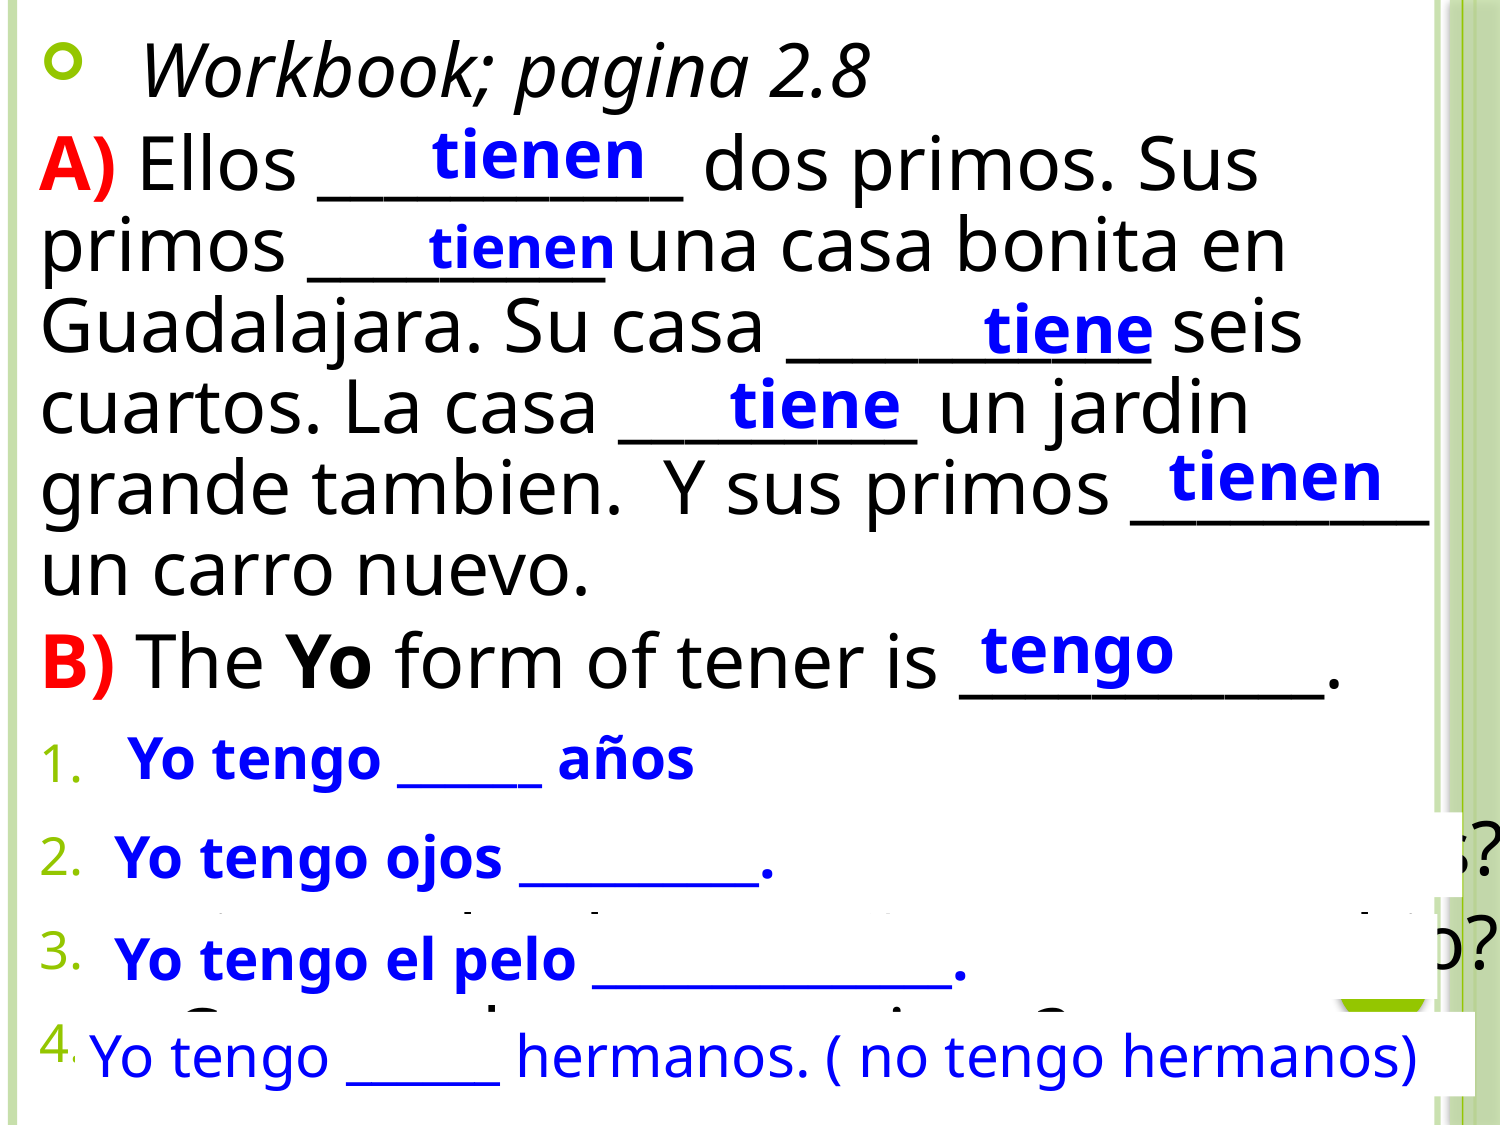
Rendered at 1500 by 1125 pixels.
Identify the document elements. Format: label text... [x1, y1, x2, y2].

text_box tengo [965, 599, 1192, 695]
text_box tienen [1153, 426, 1400, 521]
text_box tienen [416, 104, 662, 200]
text_box Yo tengo el pelo _______________. [99, 914, 1438, 999]
text_box Yo tengo ______ hermanos. ( no tengo hermanos) [75, 1011, 1475, 1097]
text_box Yo tengo ojos __________. [99, 812, 1463, 898]
list Workbook; pagina 2.8 A) Ellos ___________ dos primos. Sus primos _________ una casa bonita en Guadalajara. Su casa ___________ seis cuartos. La casa _________ un jardin grande tambien. Y sus primos _________ un carro nuevo. B) The Yo form of tener is ___________. ¿ Cuantos años tienes? ¿Tienes ojos azules, verdes o castaños? ¿Tienes el pelo castaño, negro o rubio? ¿Cuantos hermanos tiene? [24, 24, 1500, 1125]
text_box tienen [413, 202, 632, 288]
text_box tiene [968, 279, 1171, 375]
text_box Yo tengo ______ años [112, 714, 1000, 799]
text_box tiene [715, 354, 917, 450]
